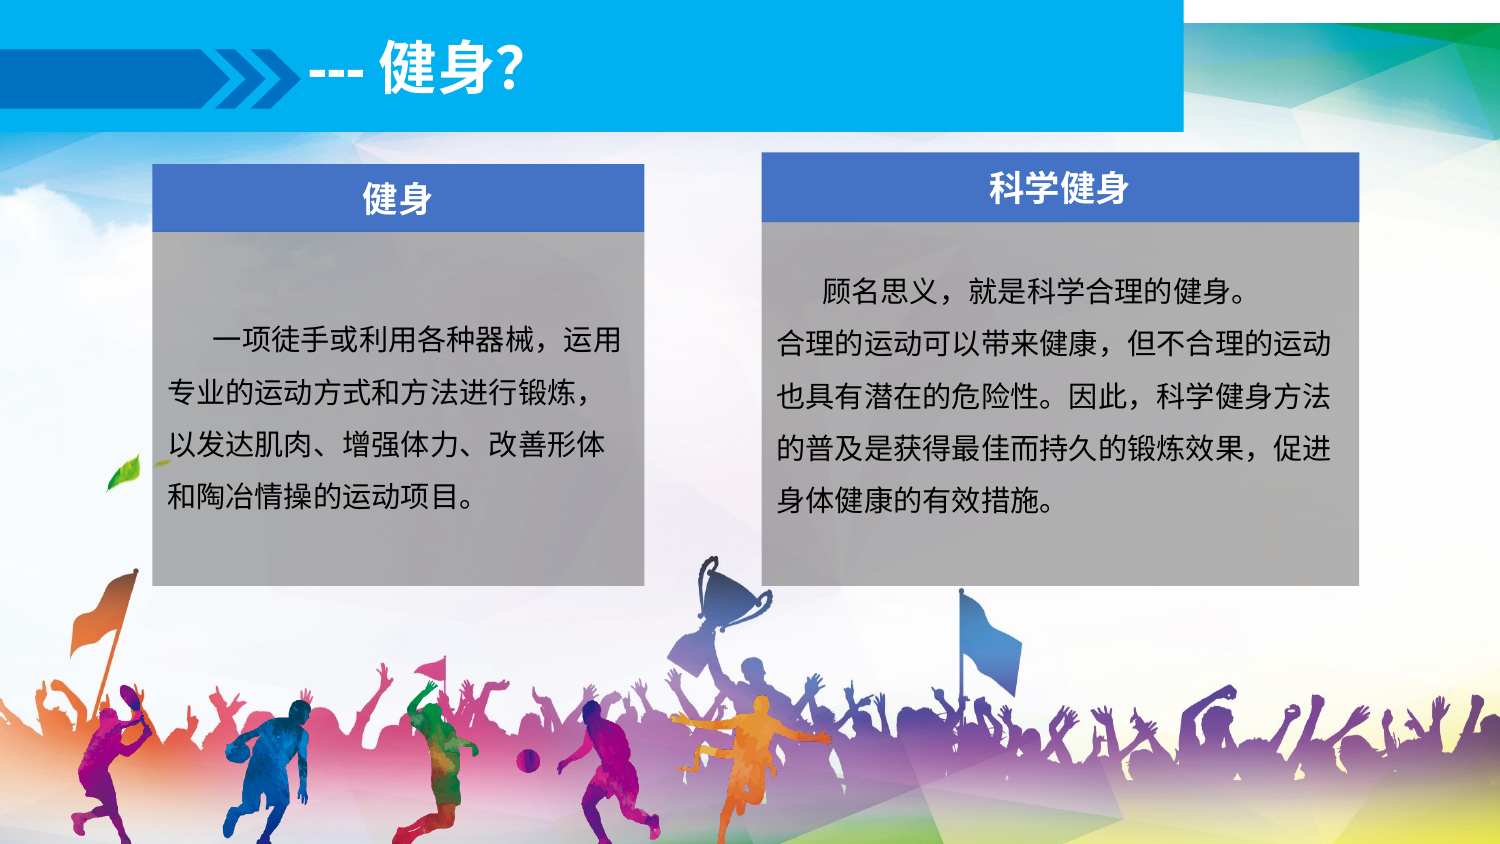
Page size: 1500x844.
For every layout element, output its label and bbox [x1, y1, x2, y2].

text_box [0, 23, 1500, 844]
text_box [761, 152, 1360, 586]
text_box [152, 163, 645, 586]
text_box [0, 0, 1184, 132]
